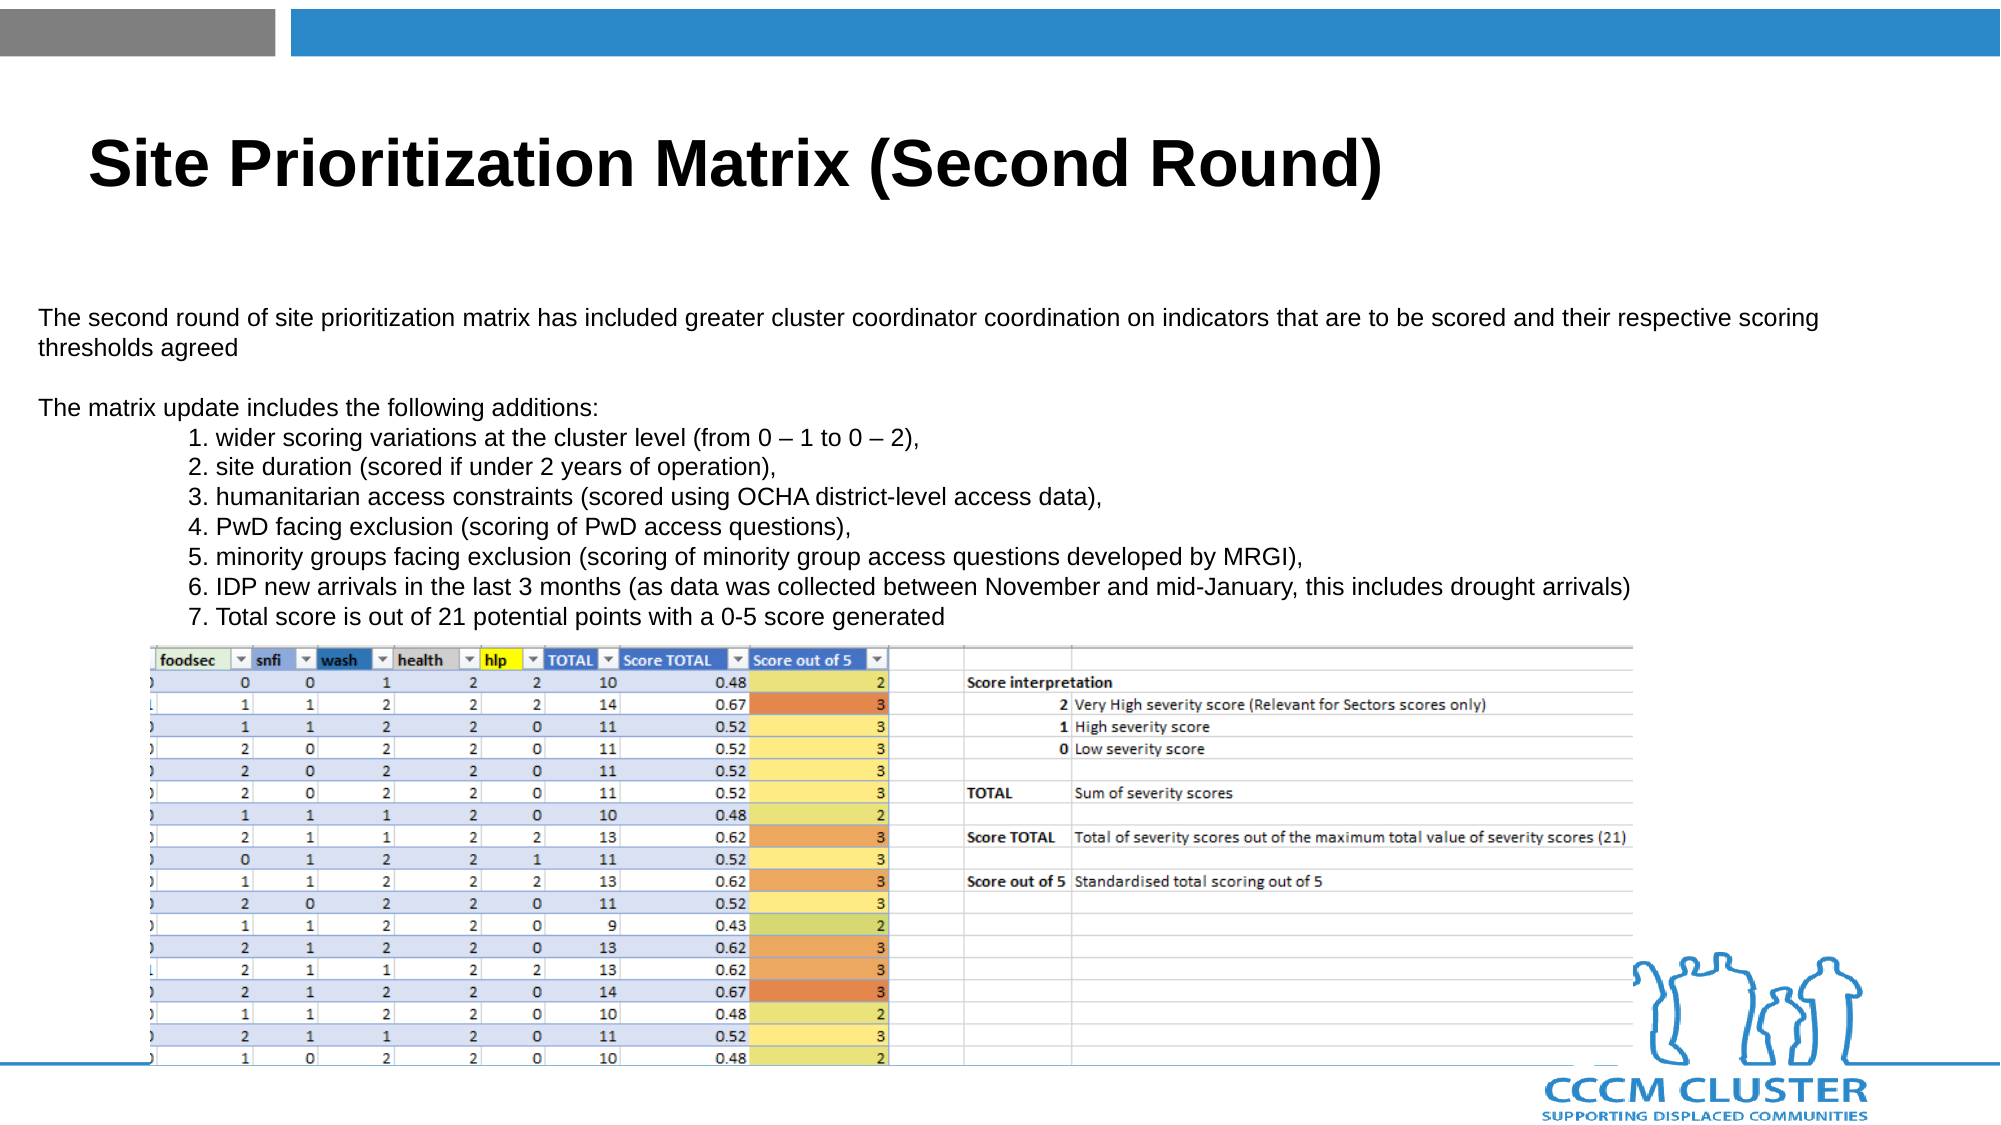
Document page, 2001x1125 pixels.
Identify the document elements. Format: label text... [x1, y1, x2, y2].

title Site Prioritization Matrix (Second Round) [68, 97, 1932, 223]
picture [0, 644, 2000, 1124]
text_box The second round of site prioritization matrix has included greater cluster coordinator coordination on indicators that are to be scored and their respective scoring thresholds agreed The matrix update includes the following additions: 1. wider scoring variations at the cluster level (from 0 – 1 to 0 – 2), 2. site duration (scored if under 2 years of operation), 3. humanitarian access constraints (scored using OCHA district-level access data), 4. PwD facing exclusion (scoring of PwD access questions), 5. minority groups facing exclusion (scoring of minority group access questions developed by MRGI), 6. IDP new arrivals in the last 3 months (as data was collected between November and mid-January, this includes drought arrivals) 7. Total score is out of 21 potential points with a 0-5 score generated [23, 293, 1868, 728]
